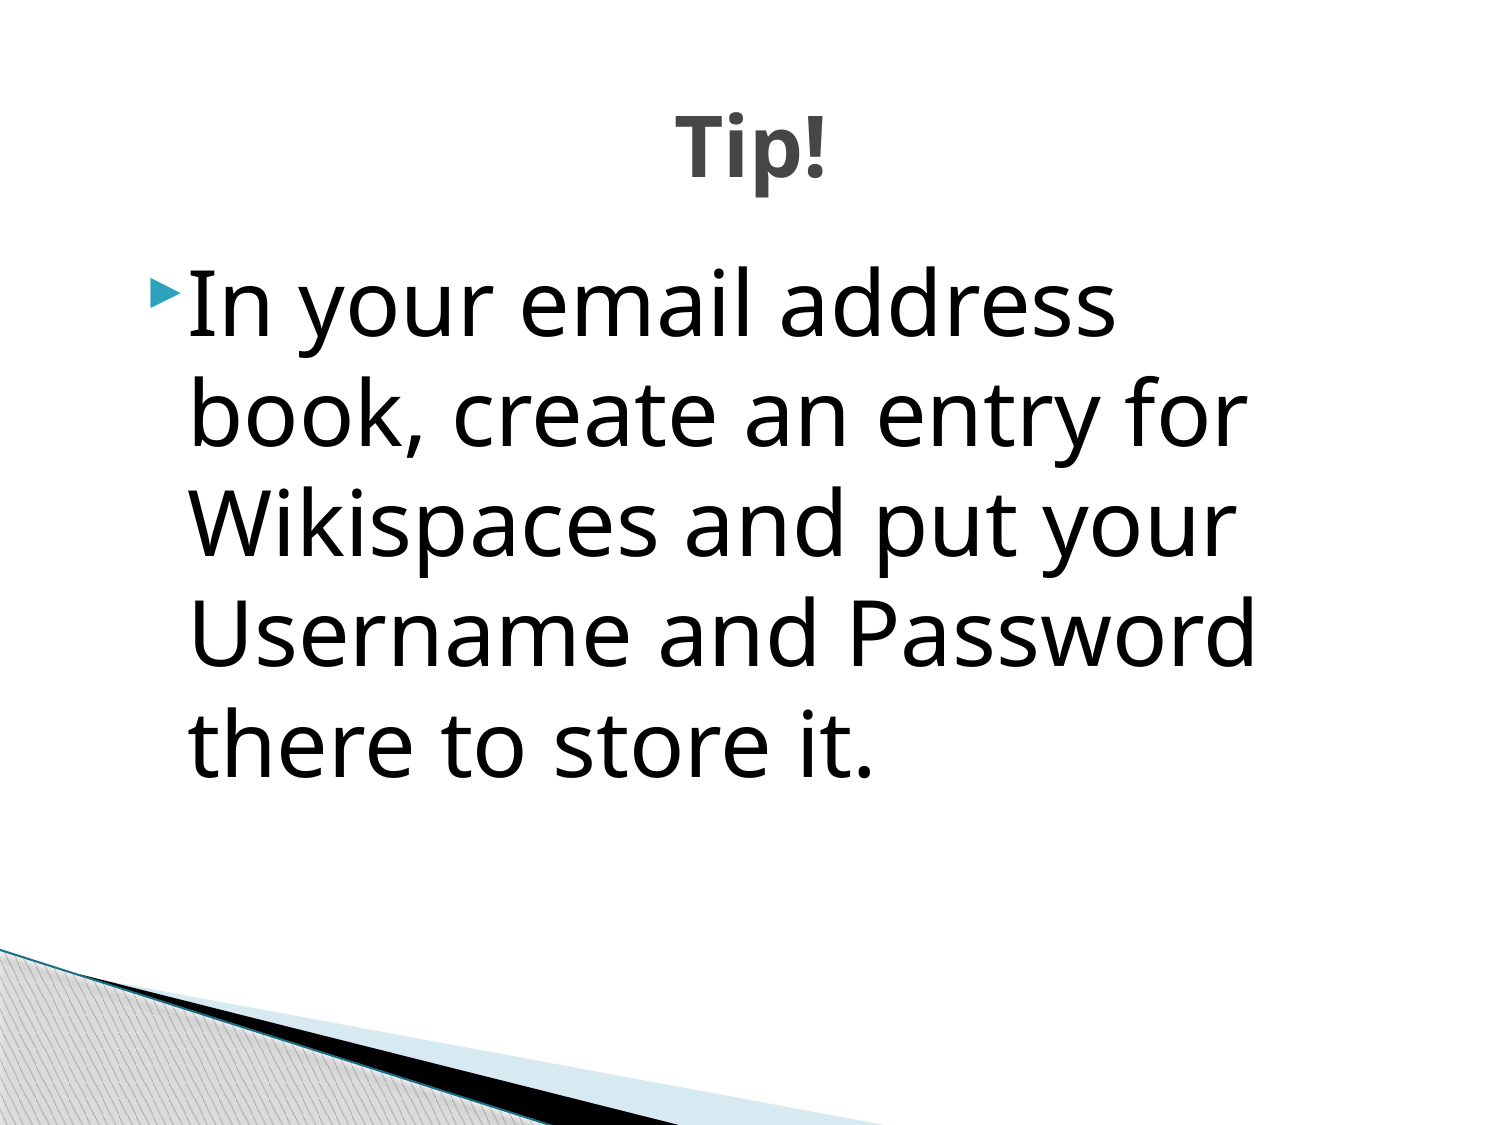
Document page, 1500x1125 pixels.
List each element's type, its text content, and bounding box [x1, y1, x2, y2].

list In your email address book, create an entry for Wikispaces and put your Username and Password there to store it. [112, 237, 1388, 925]
title Tip! [99, 75, 1425, 213]
